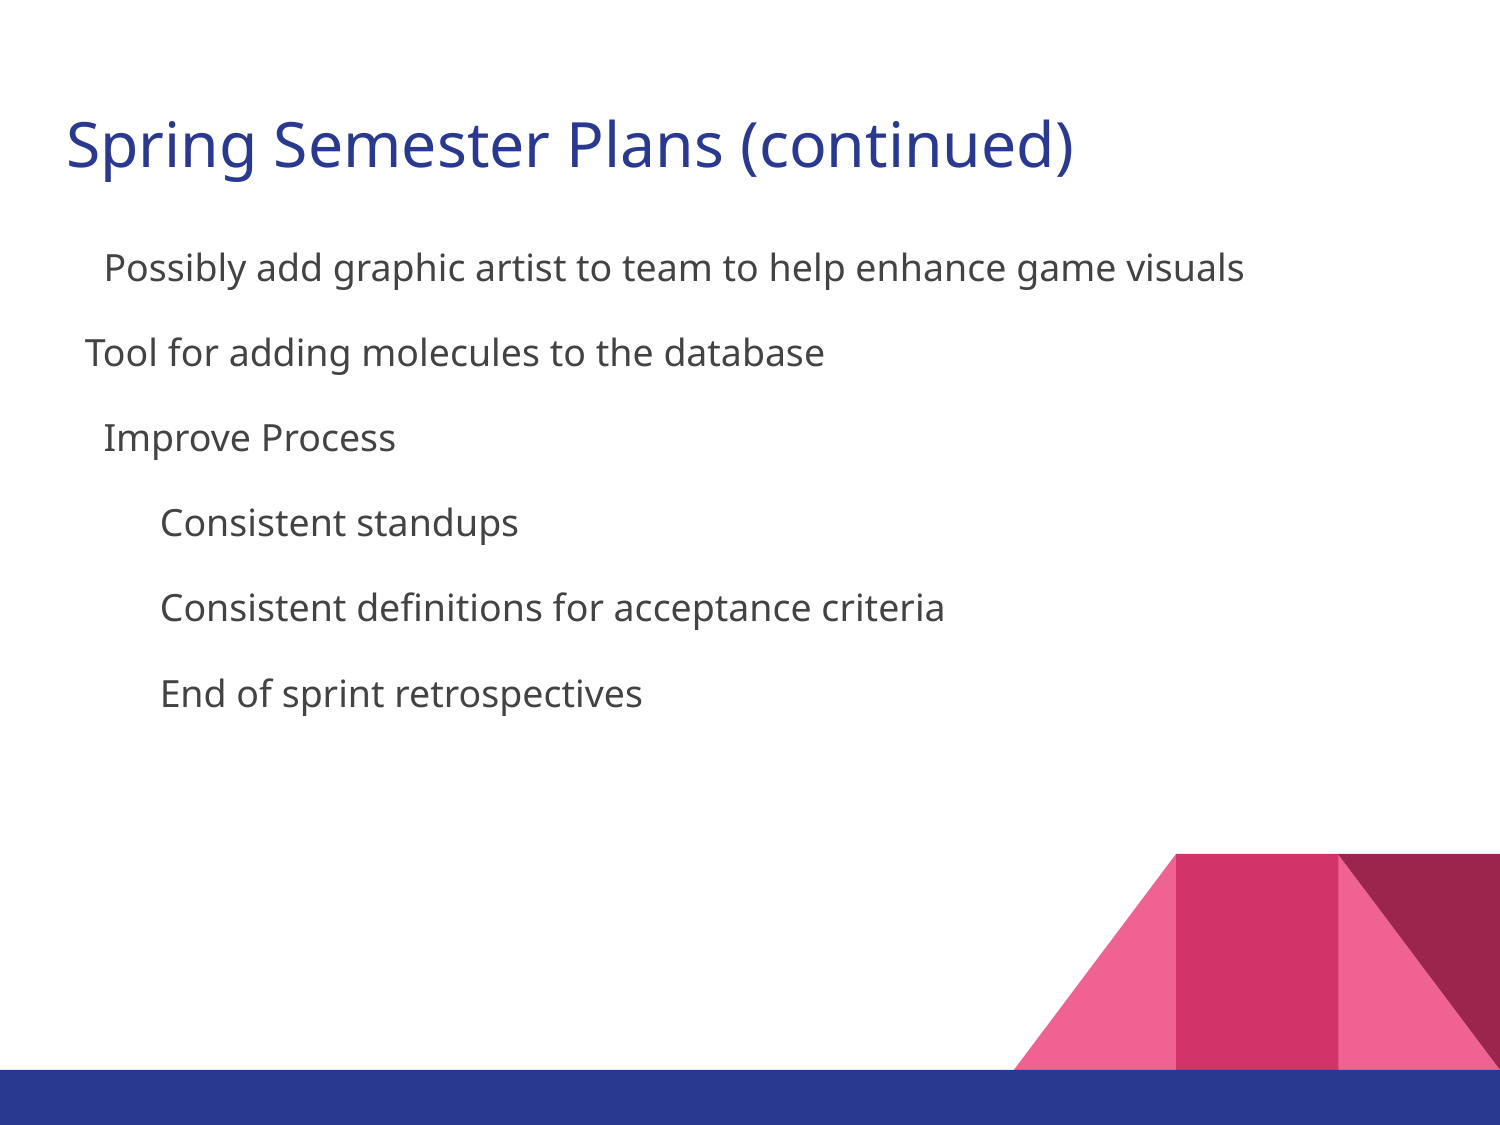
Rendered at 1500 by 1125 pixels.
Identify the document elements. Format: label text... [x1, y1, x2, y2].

list Possibly add graphic artist to team to help enhance game visuals Tool for adding molecules to the database Improve Process Consistent standups Consistent definitions for acceptance criteria End of sprint retrospectives [51, 222, 1449, 953]
title Spring Semester Plans (continued) [51, 89, 1449, 222]
